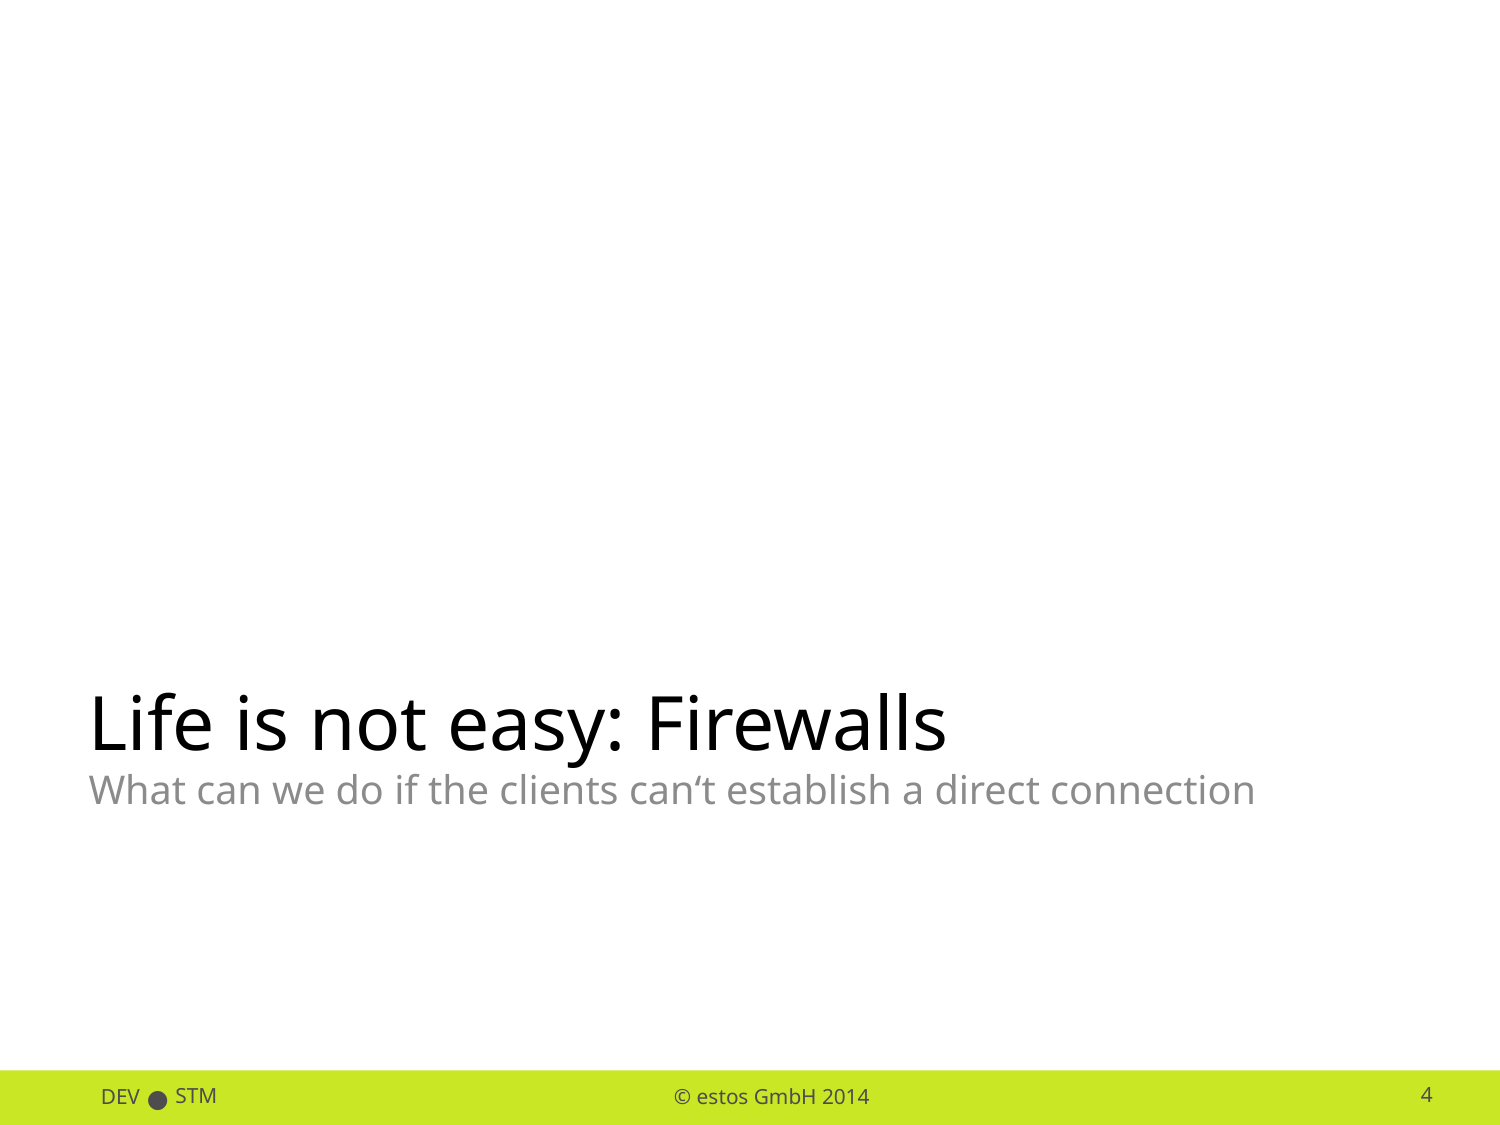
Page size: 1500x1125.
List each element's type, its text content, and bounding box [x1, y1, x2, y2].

footer STM [175, 1078, 530, 1115]
list What can we do if the clients can‘t establish a direct connection [88, 765, 1424, 1012]
slide_number DEV [33, 1078, 140, 1115]
slide_number 4 [1364, 1078, 1433, 1115]
title Life is not easy: Firewalls [88, 172, 1424, 765]
